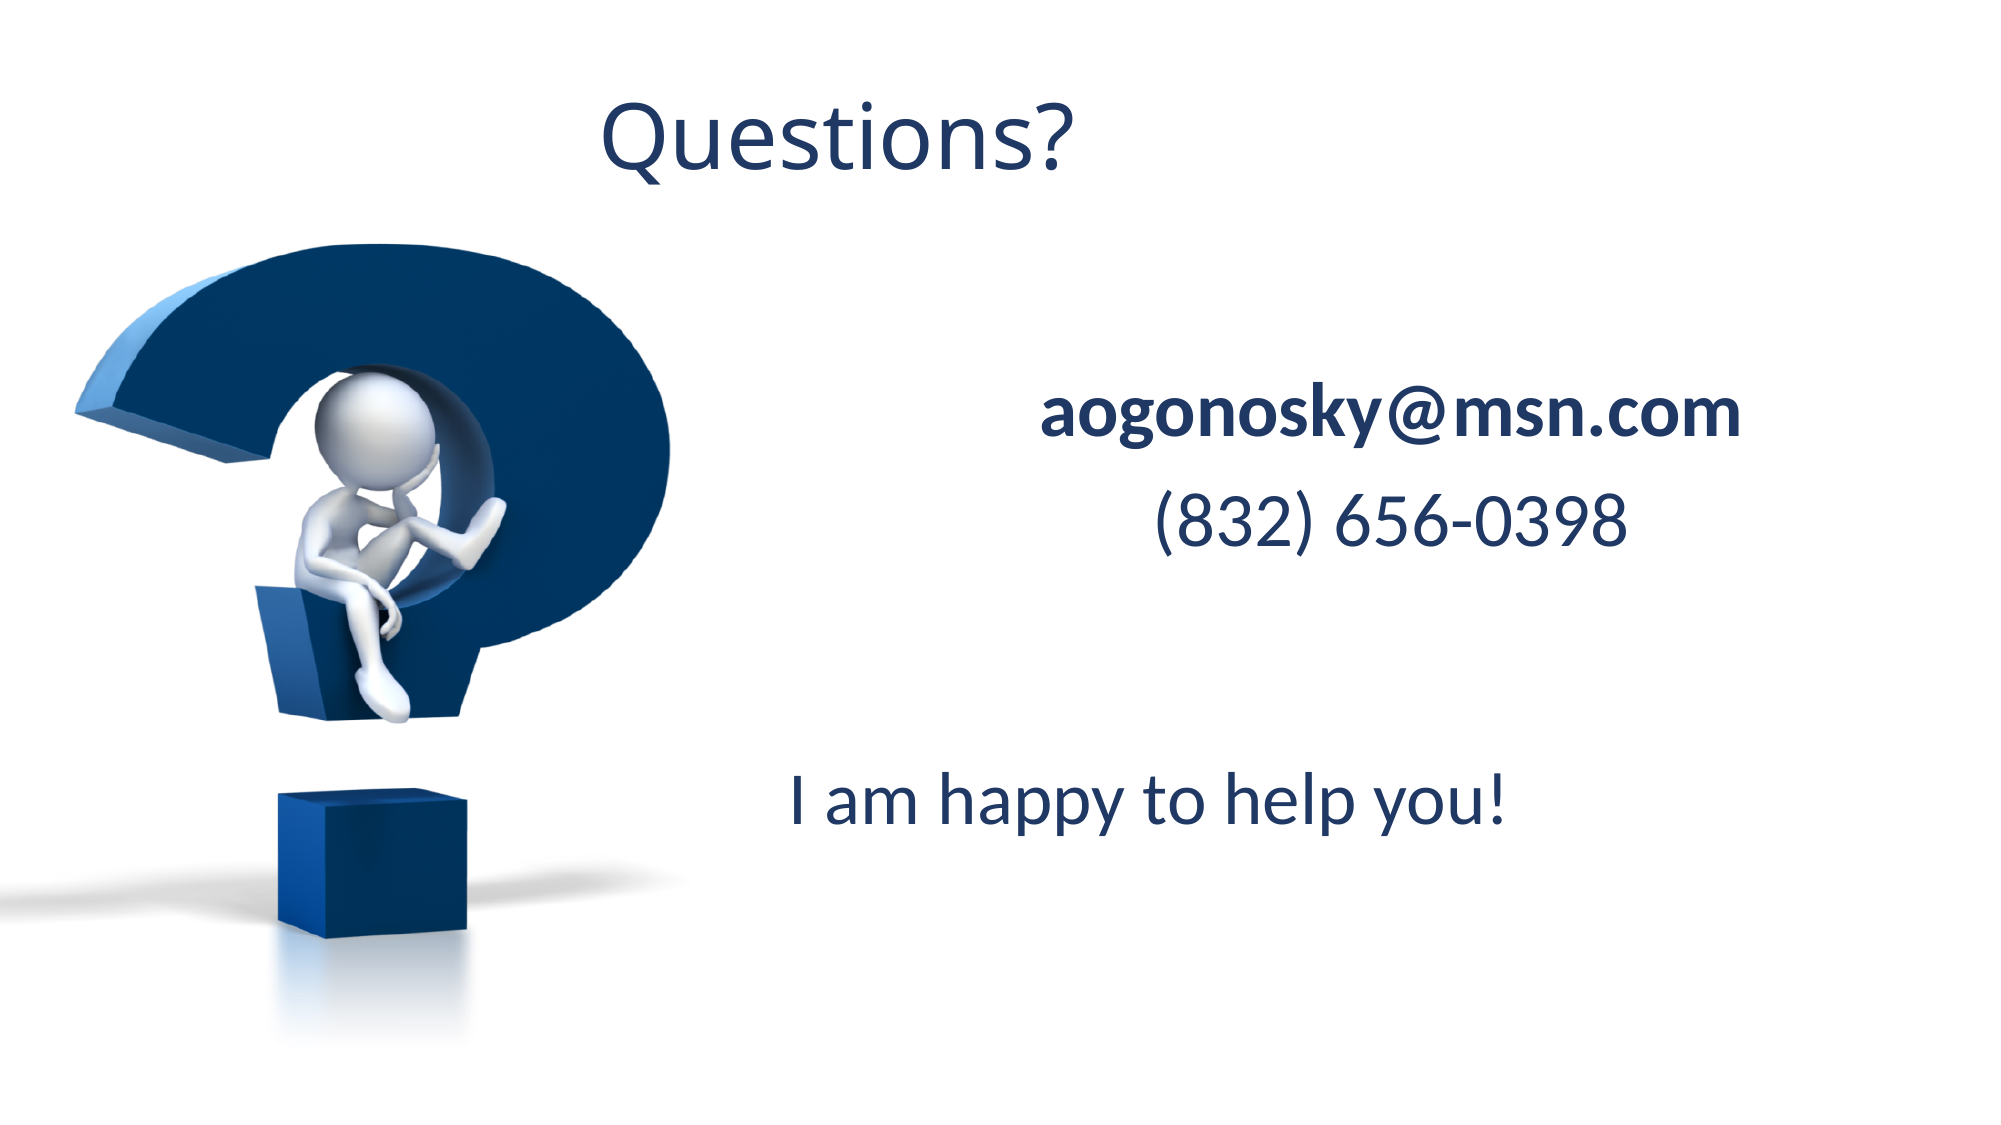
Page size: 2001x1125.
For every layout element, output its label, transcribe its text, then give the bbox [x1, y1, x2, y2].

list I am happy to help you! [784, 787, 1567, 863]
title Questions? [583, 62, 2000, 218]
list aogonosky@msn.com (832) 656-0398 [950, 399, 1834, 975]
picture [0, 224, 784, 1050]
